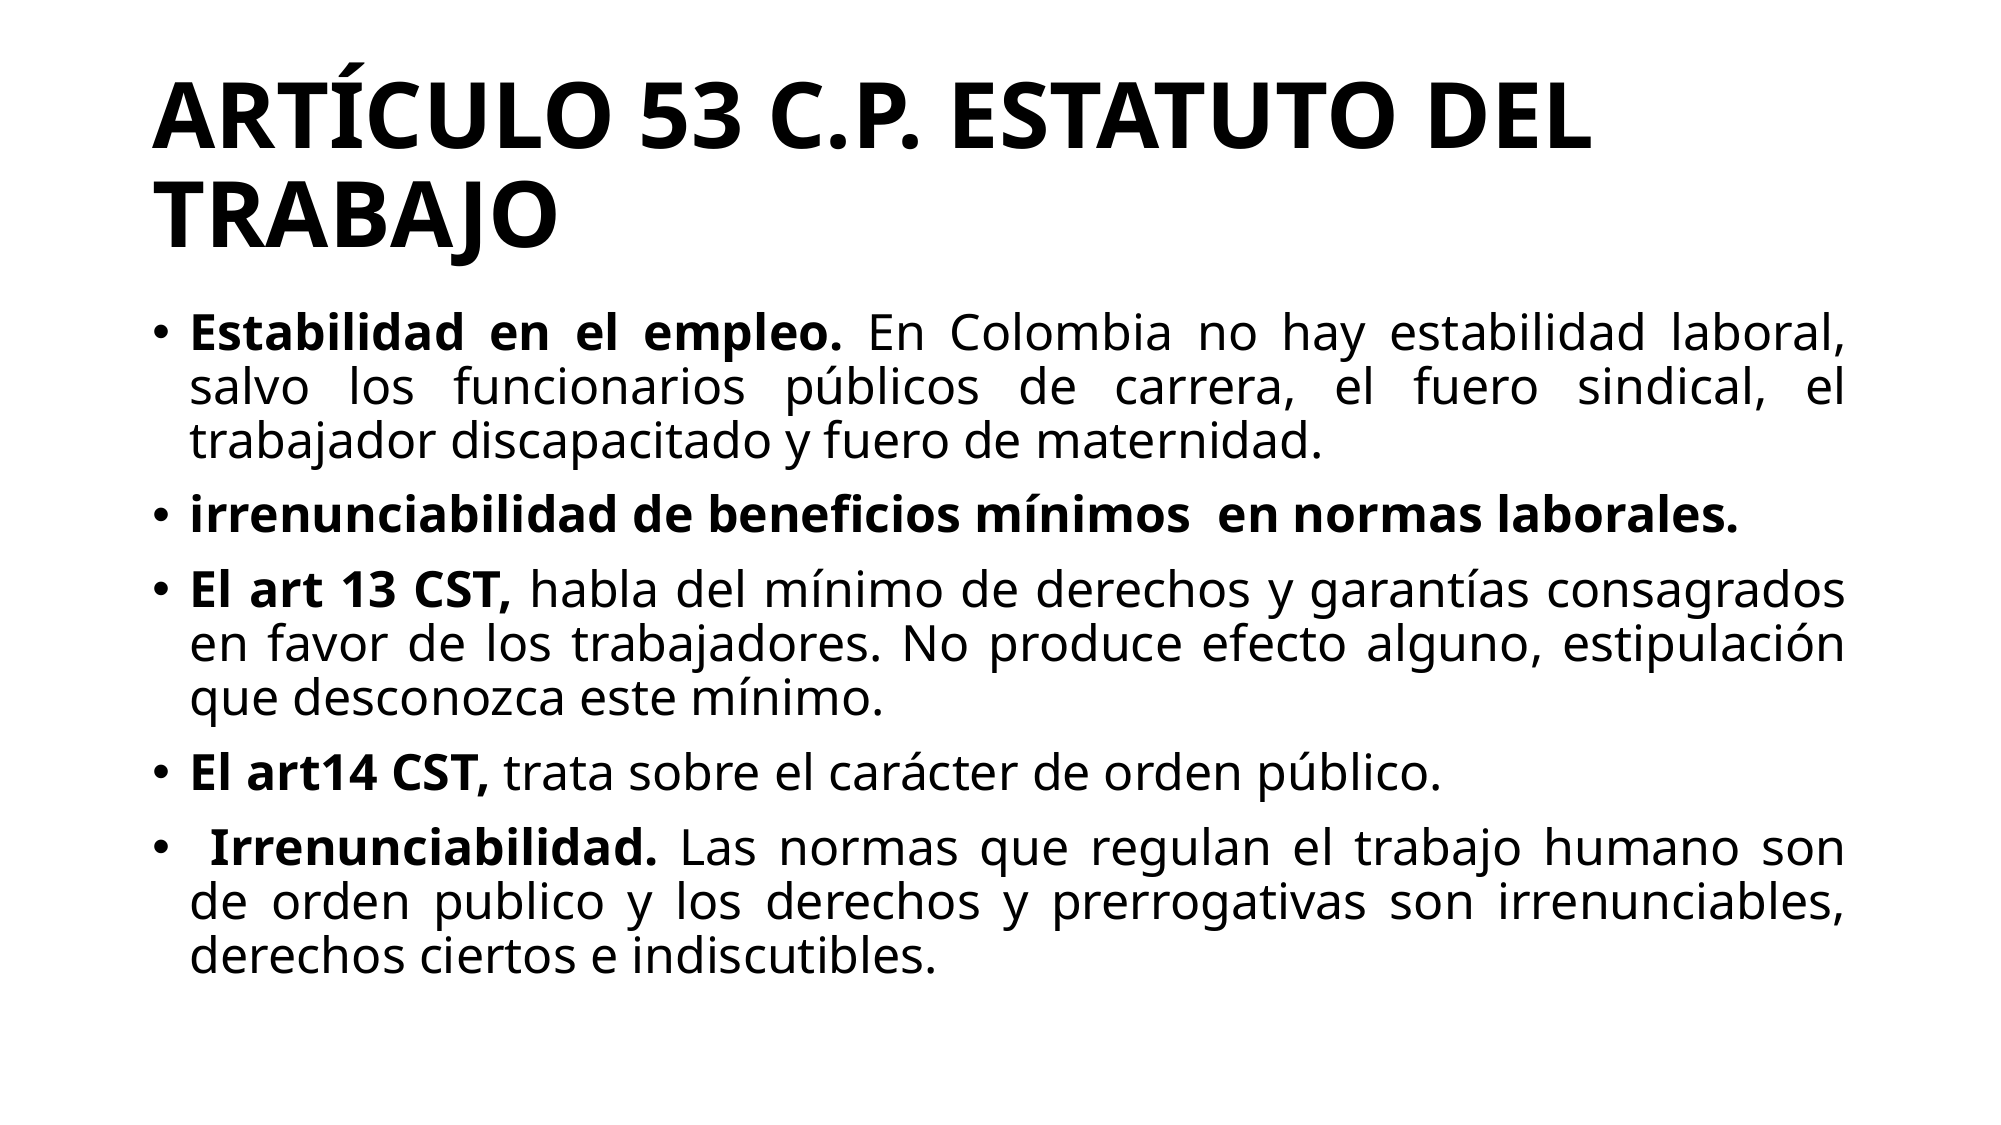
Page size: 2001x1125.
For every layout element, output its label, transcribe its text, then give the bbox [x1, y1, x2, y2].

title ARTÍCULO 53 C.P. ESTATUTO DEL TRABAJO [137, 59, 1863, 278]
list Estabilidad en el empleo. En Colombia no hay estabilidad laboral, salvo los funcionarios públicos de carrera, el fuero sindical, el trabajador discapacitado y fuero de maternidad. irrenunciabilidad de beneficios mínimos en normas laborales. El art 13 CST, habla del mínimo de derechos y garantías consagrados en favor de los trabajadores. No produce efecto alguno, estipulación que desconozca este mínimo. El art14 CST, trata sobre el carácter de orden público. Irrenunciabilidad. Las normas que regulan el trabajo humano son de orden publico y los derechos y prerrogativas son irrenunciables, derechos ciertos e indiscutibles. [137, 299, 1863, 1014]
